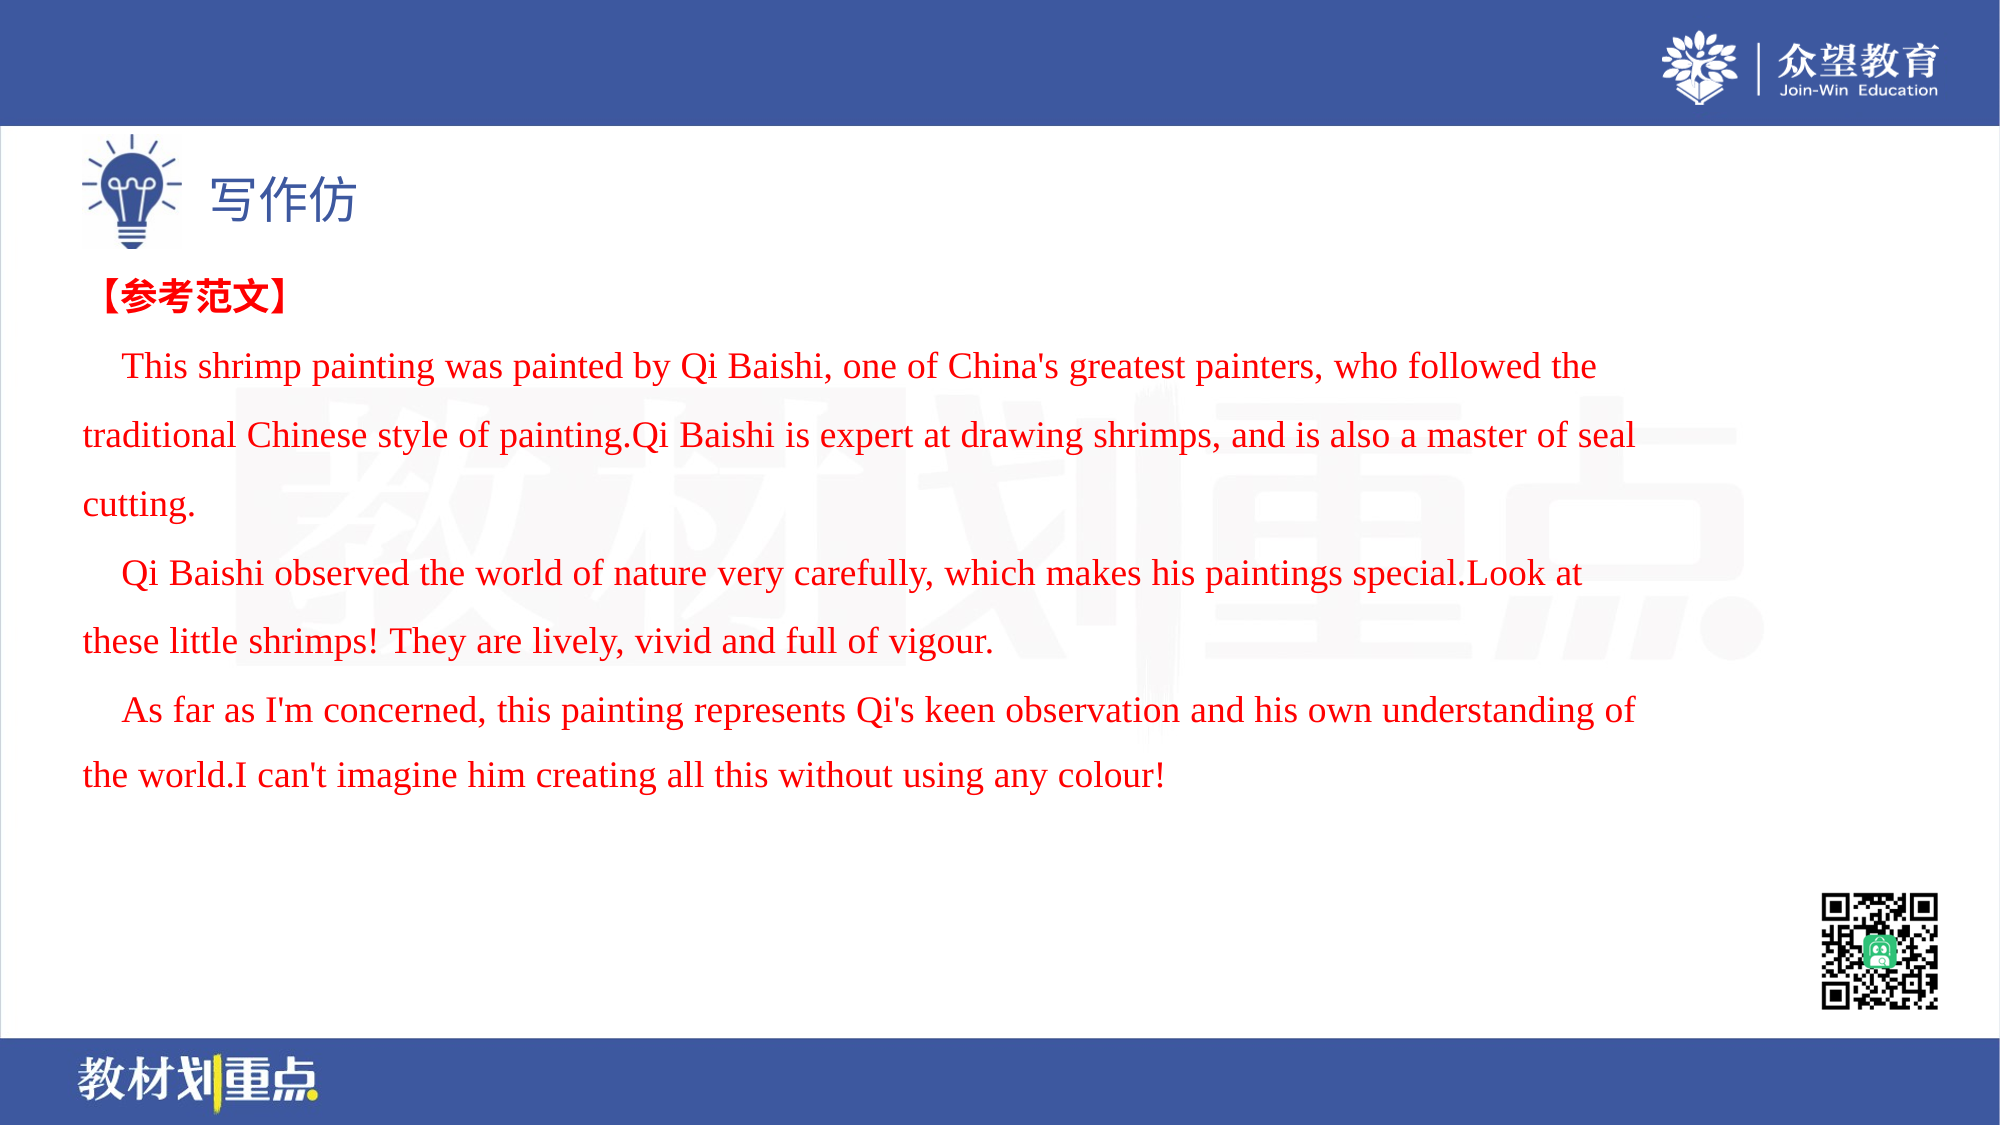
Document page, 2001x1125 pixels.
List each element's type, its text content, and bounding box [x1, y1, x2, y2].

text_box 【参考范文】 This shrimp painting was painted by Qi Baishi, one of China's greatest painters, who followed the traditional Chinese style of painting.Qi Baishi is expert at drawing shrimps, and is also a master of seal cutting. Qi Baishi observed the world of nature very carefully, which makes his paintings special.Look at these little shrimps! They are lively, vivid and full of vigour. As far as I'm concerned, this painting represents Qi's keen observation and his own understanding of the world.I can't imagine him creating all this without using any colour! [82, 248, 1817, 788]
picture [0, 0, 2000, 1125]
